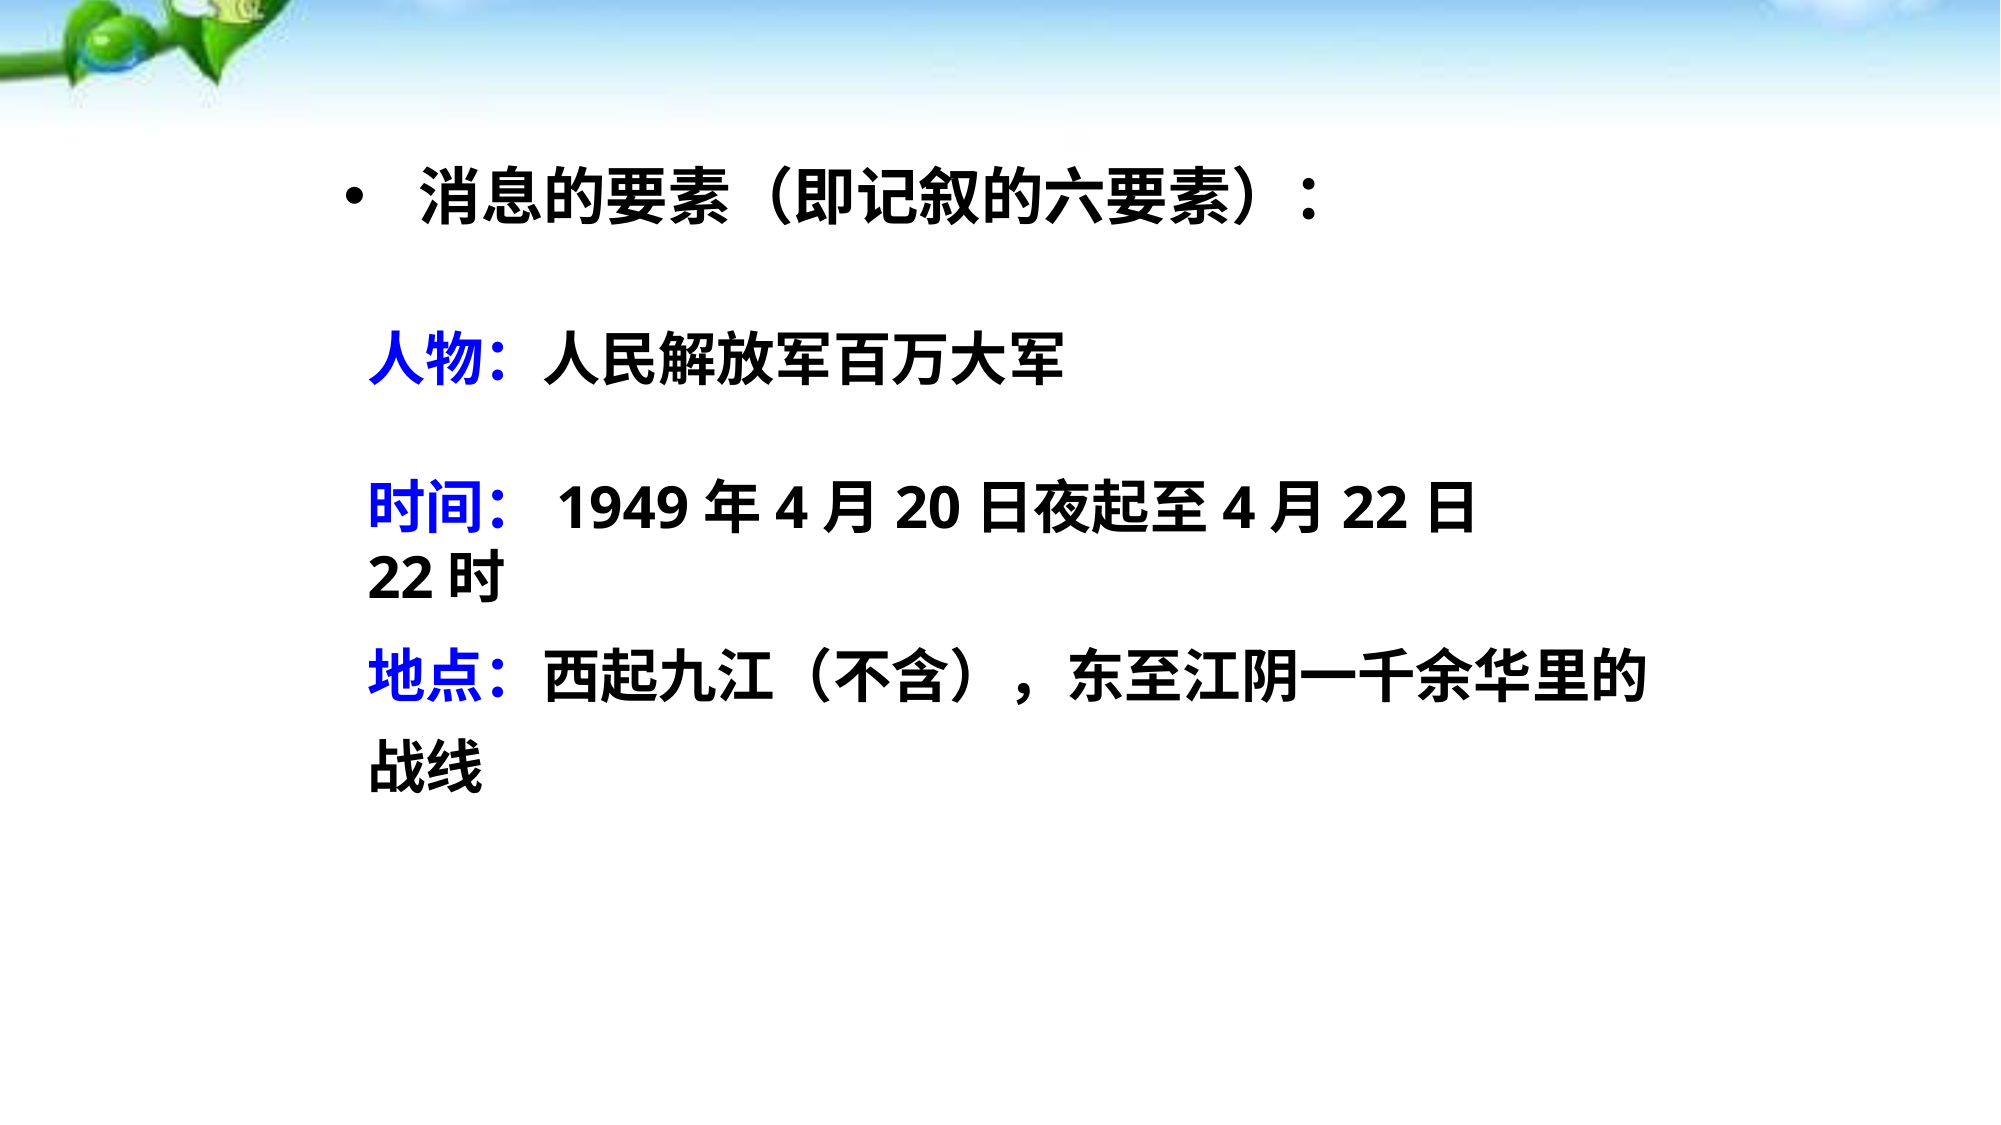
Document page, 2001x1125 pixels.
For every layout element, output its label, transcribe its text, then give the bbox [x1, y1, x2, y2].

text_box 消息的要素（即记叙的六要素）： [328, 127, 1564, 240]
text_box 地点：西起九江（不含），东至江阴一千余华里的战线 [352, 610, 1666, 808]
text_box 人物：人民解放军百万大军 [352, 314, 1212, 400]
text_box 时间：1949年4月20日夜起至4月22日22时 [352, 462, 1559, 610]
picture [0, 0, 2001, 1125]
